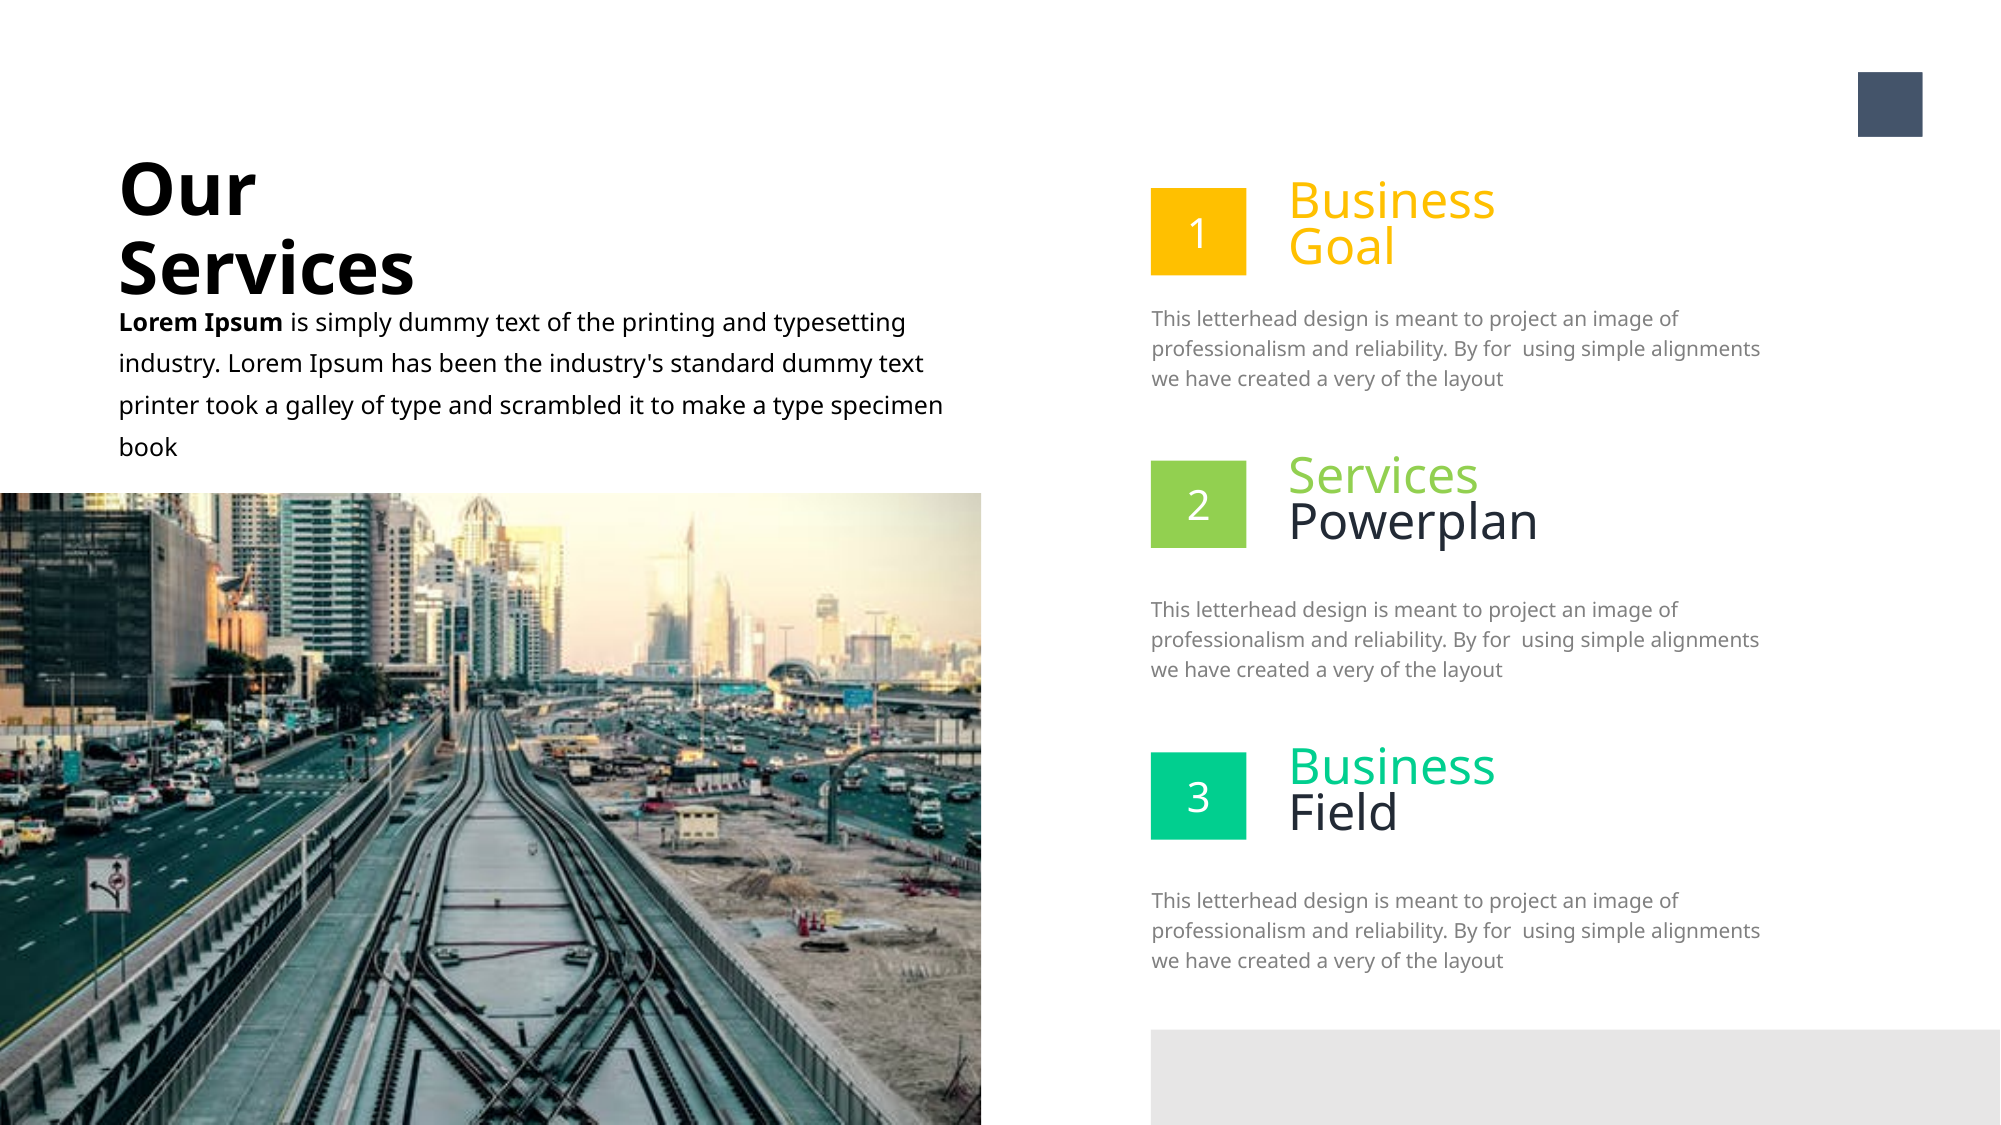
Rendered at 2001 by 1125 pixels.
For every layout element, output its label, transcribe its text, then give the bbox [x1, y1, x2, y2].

text_box Business Field [1273, 741, 1570, 848]
text_box This letterhead design is meant to project an image of professionalism and reliability. By for using simple alignments we have created a very of the layout [1151, 301, 1786, 392]
text_box Lorem Ipsum is simply dummy text of the printing and typesetting industry. Lorem Ipsum has been the industry's standard dummy text printer took a galley of type and scrambled it to make a type specimen book [103, 286, 979, 469]
text_box [1150, 1028, 2000, 1125]
text_box This letterhead design is meant to project an image of professionalism and reliability. By for using simple alignments we have created a very of the layout [1151, 882, 1786, 973]
text_box This letterhead design is meant to project an image of professionalism and reliability. By for using simple alignments we have created a very of the layout [1150, 591, 1785, 682]
text_box Services Powerplan [1273, 450, 1603, 557]
picture [0, 493, 982, 1125]
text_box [1150, 460, 1247, 548]
text_box [1857, 71, 1924, 78]
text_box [1150, 752, 1247, 840]
slide_number 4 [1854, 78, 1927, 130]
text_box Business Goal [1273, 175, 1570, 282]
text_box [1150, 188, 1247, 276]
text_box [1857, 130, 1924, 138]
title Our Services [103, 175, 584, 286]
